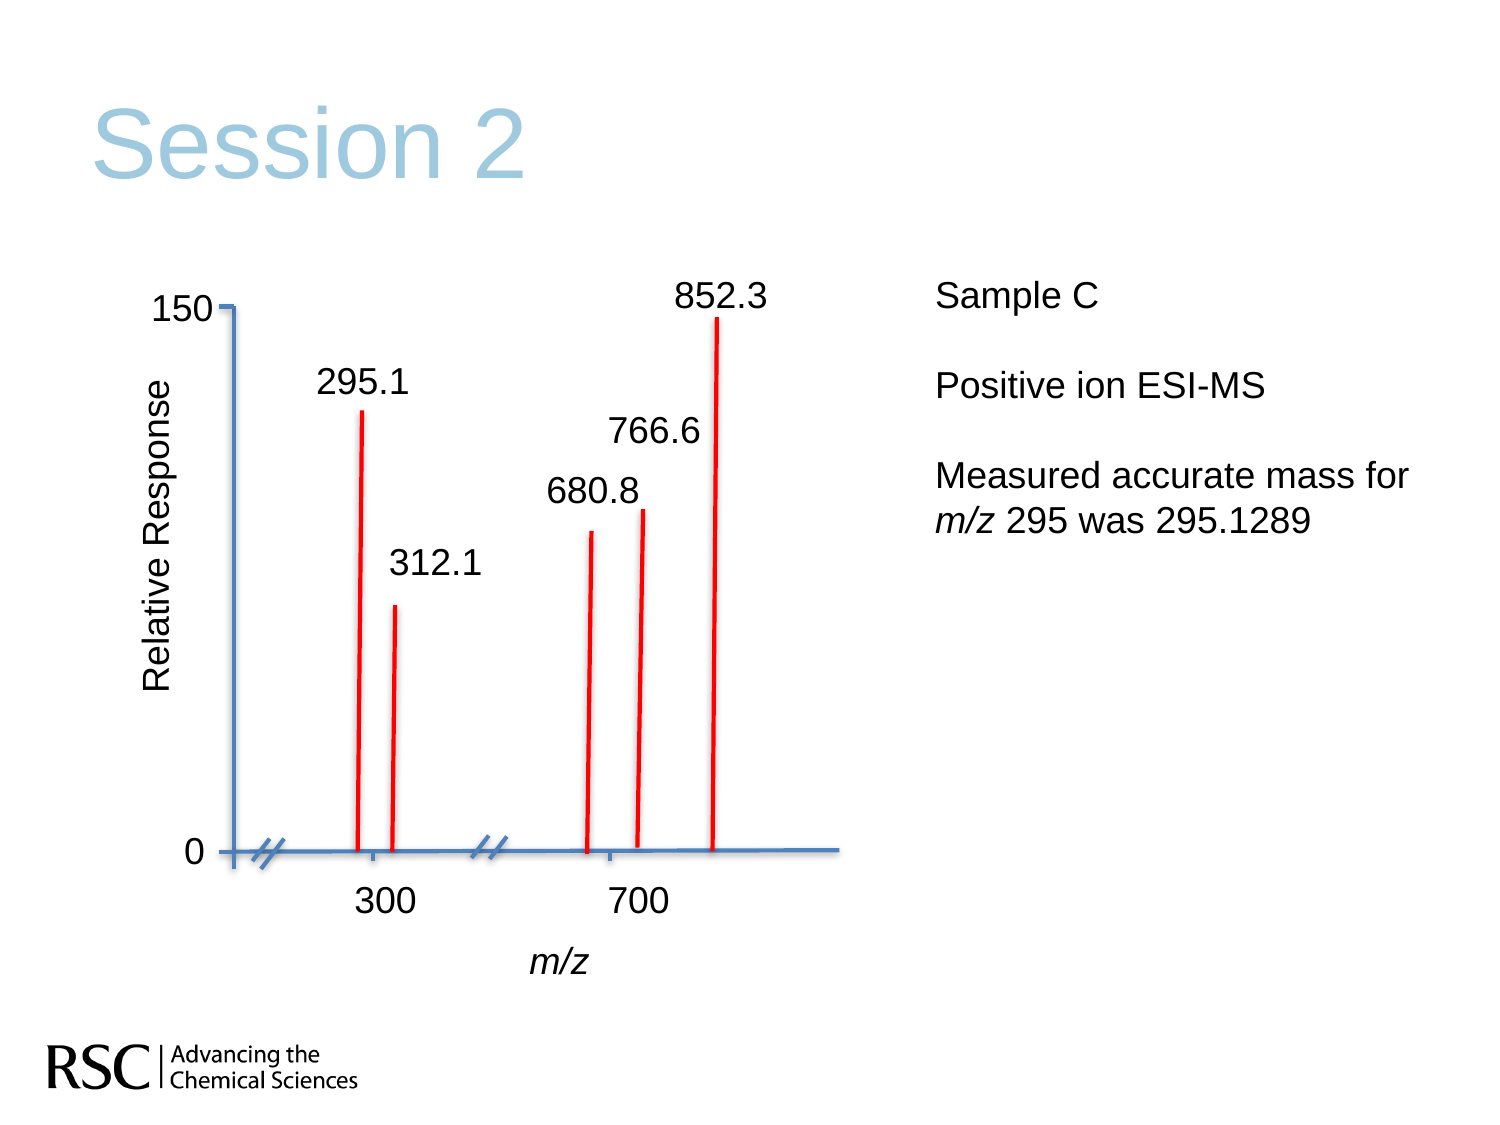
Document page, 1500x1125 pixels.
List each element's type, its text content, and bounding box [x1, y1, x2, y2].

text_box 312.1 [374, 530, 498, 591]
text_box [471, 835, 490, 859]
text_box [712, 316, 718, 852]
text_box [357, 410, 363, 852]
text_box 295.1 [301, 349, 425, 410]
text_box Sample C Positive ion ESI-MS Measured accurate mass for m/z 295 was 295.1289 [920, 263, 1435, 549]
text_box 150 [136, 276, 229, 336]
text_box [252, 838, 259, 862]
text_box 852.3 [659, 263, 783, 324]
text_box 300 [339, 868, 432, 929]
text_box 0 [169, 819, 220, 880]
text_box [493, 836, 508, 860]
text_box 700 [592, 868, 685, 929]
text_box Relative Response [123, 353, 184, 708]
text_box m/z [514, 929, 605, 990]
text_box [392, 604, 396, 852]
text_box 766.6 [592, 398, 707, 459]
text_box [586, 530, 592, 855]
text_box 680.8 [531, 459, 655, 519]
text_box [637, 508, 644, 848]
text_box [260, 838, 285, 870]
title Session 2 [75, 45, 1425, 233]
